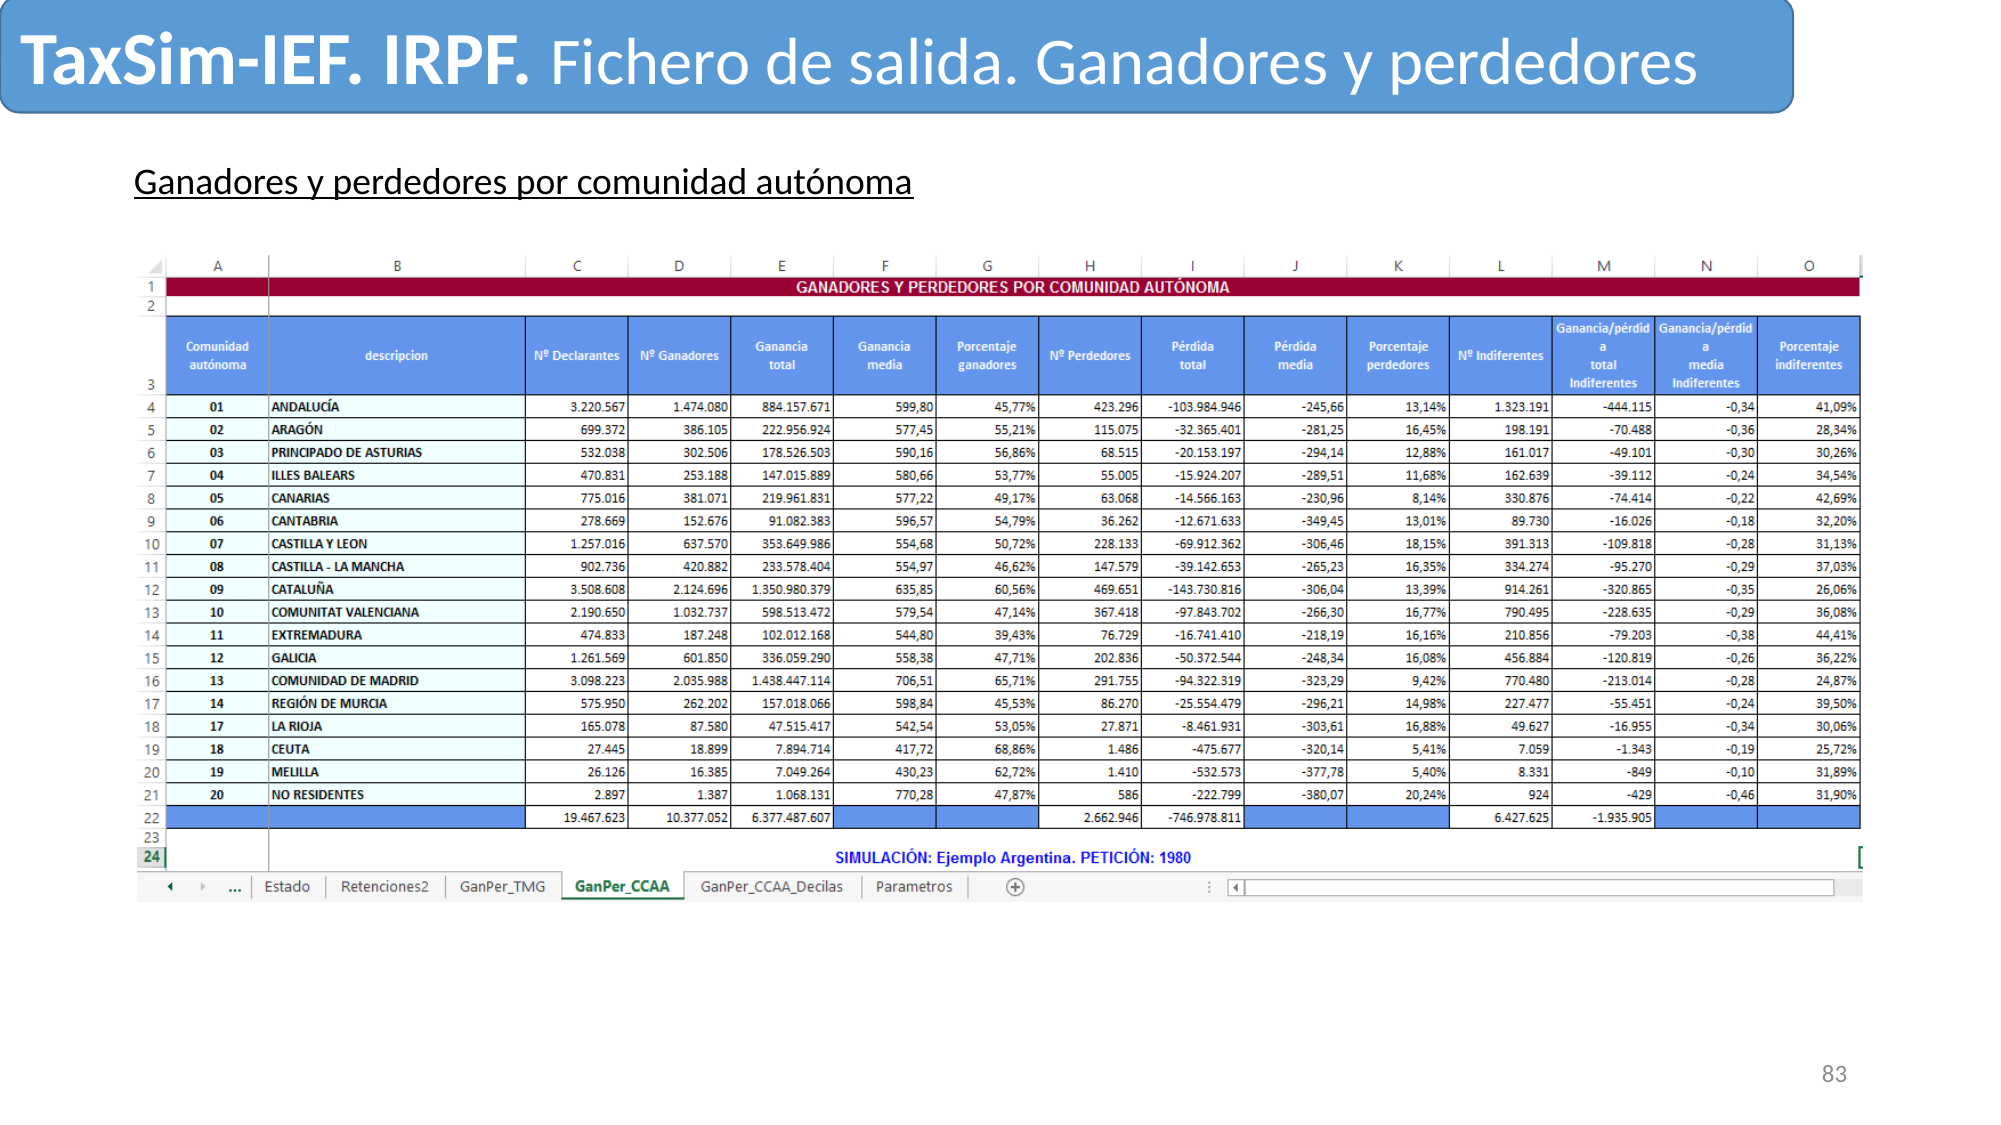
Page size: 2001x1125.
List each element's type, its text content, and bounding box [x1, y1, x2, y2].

slide_number 83 [1412, 1042, 1863, 1103]
text_box Ganadores y perdedores por comunidad autónoma [119, 149, 1032, 210]
text_box TaxSim-IEF. IRPF. Fichero de salida. Ganadores y perdedores [0, 0, 1795, 114]
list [137, 254, 1863, 902]
